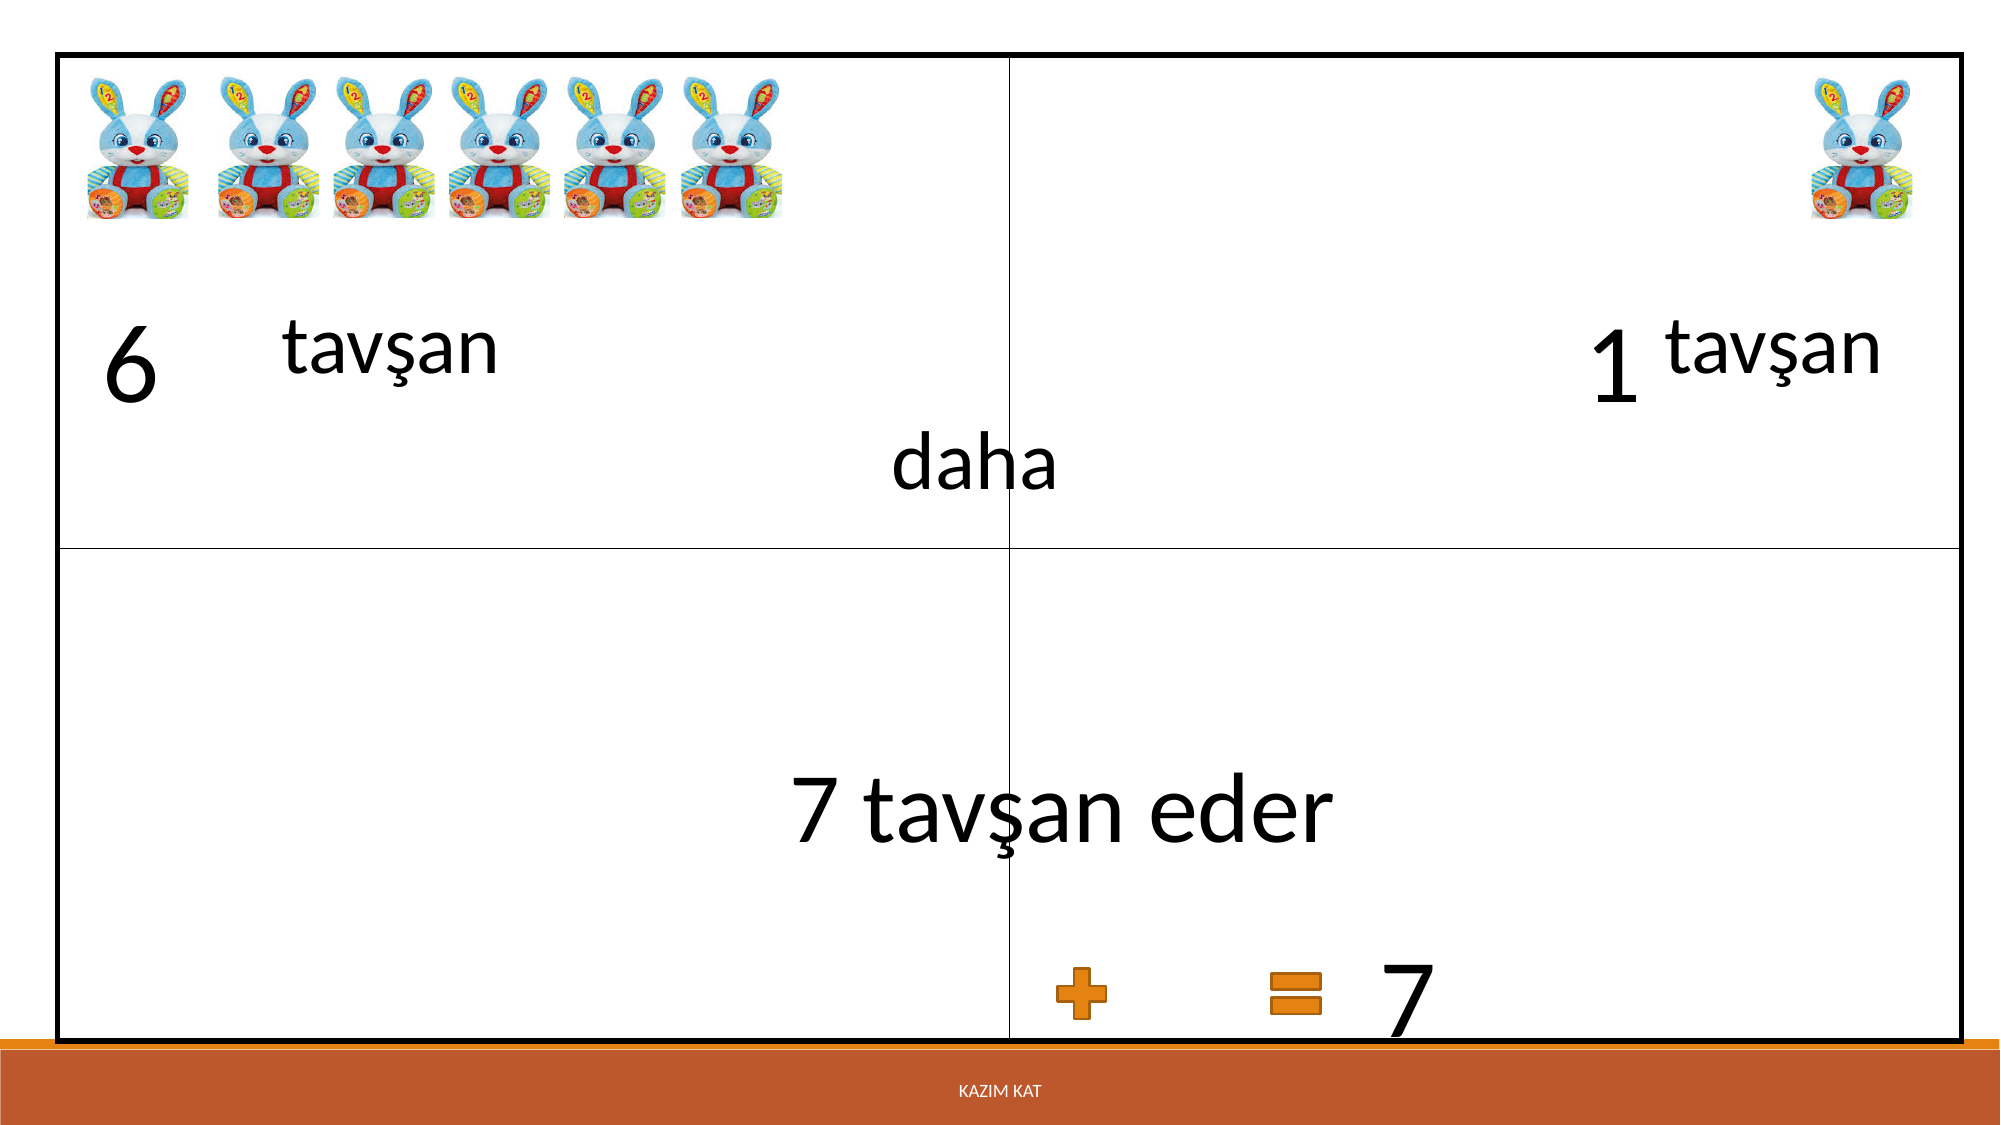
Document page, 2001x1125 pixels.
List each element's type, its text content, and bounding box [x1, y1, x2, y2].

table_header [60, 58, 1009, 548]
text_box tavşan [1650, 282, 1914, 398]
text_box tavşan [248, 282, 550, 398]
picture [563, 67, 666, 218]
text_box [1270, 972, 1322, 991]
picture [448, 67, 551, 218]
text_box daha [876, 398, 1221, 514]
picture [1810, 68, 1913, 219]
text_box [1056, 967, 1107, 1020]
text_box [1270, 996, 1322, 1015]
text_box 6 [87, 282, 249, 433]
picture [333, 67, 436, 218]
text_box 7 [1364, 917, 1469, 1068]
picture [217, 67, 320, 218]
text_box 1 [1570, 282, 1650, 433]
table_cell [1010, 549, 1959, 1038]
picture [680, 67, 783, 218]
picture [86, 68, 189, 219]
text_box 7 tavşan eder [774, 735, 1365, 871]
table_cell [60, 549, 1009, 1038]
footer Kazım KAT [604, 1059, 1396, 1120]
table_header [1010, 58, 1959, 548]
